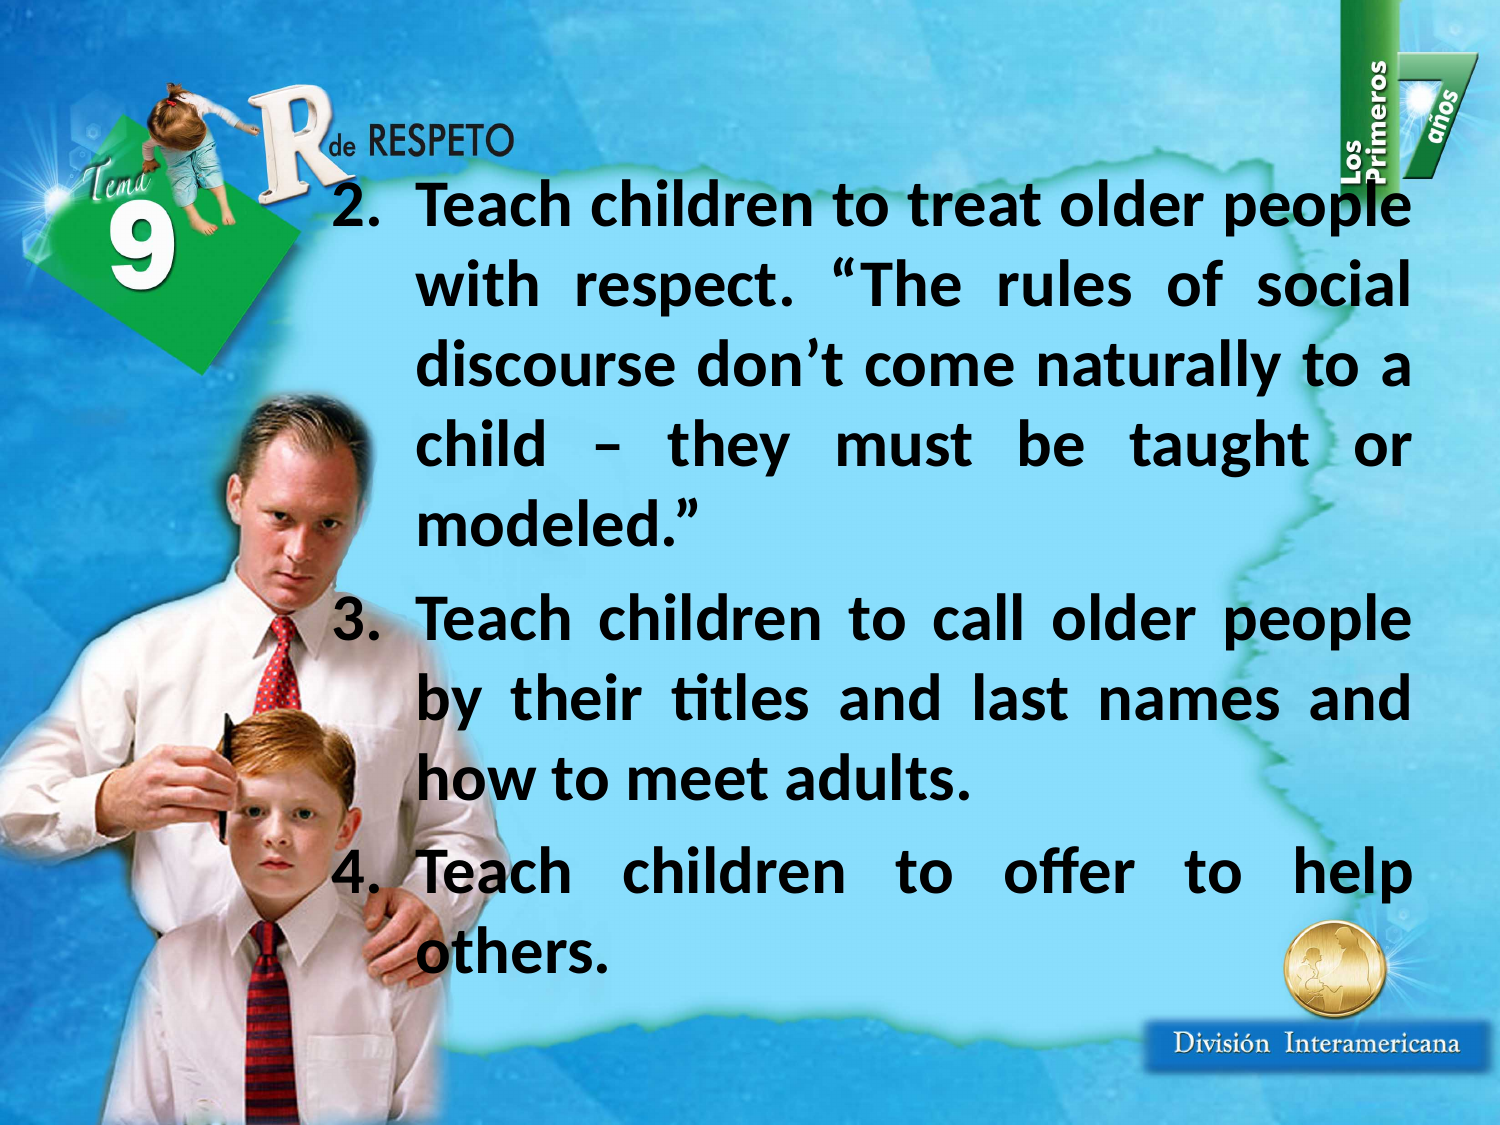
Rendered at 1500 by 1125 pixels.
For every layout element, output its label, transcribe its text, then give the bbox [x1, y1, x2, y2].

picture [0, 0, 1500, 1125]
list Teach children to treat older people with respect. “The rules of social discourse don’t come naturally to a child – they must be taught or modeled.” Teach children to call older people by their titles and last names and how to meet adults. Teach children to offer to help others. [316, 152, 1430, 1090]
